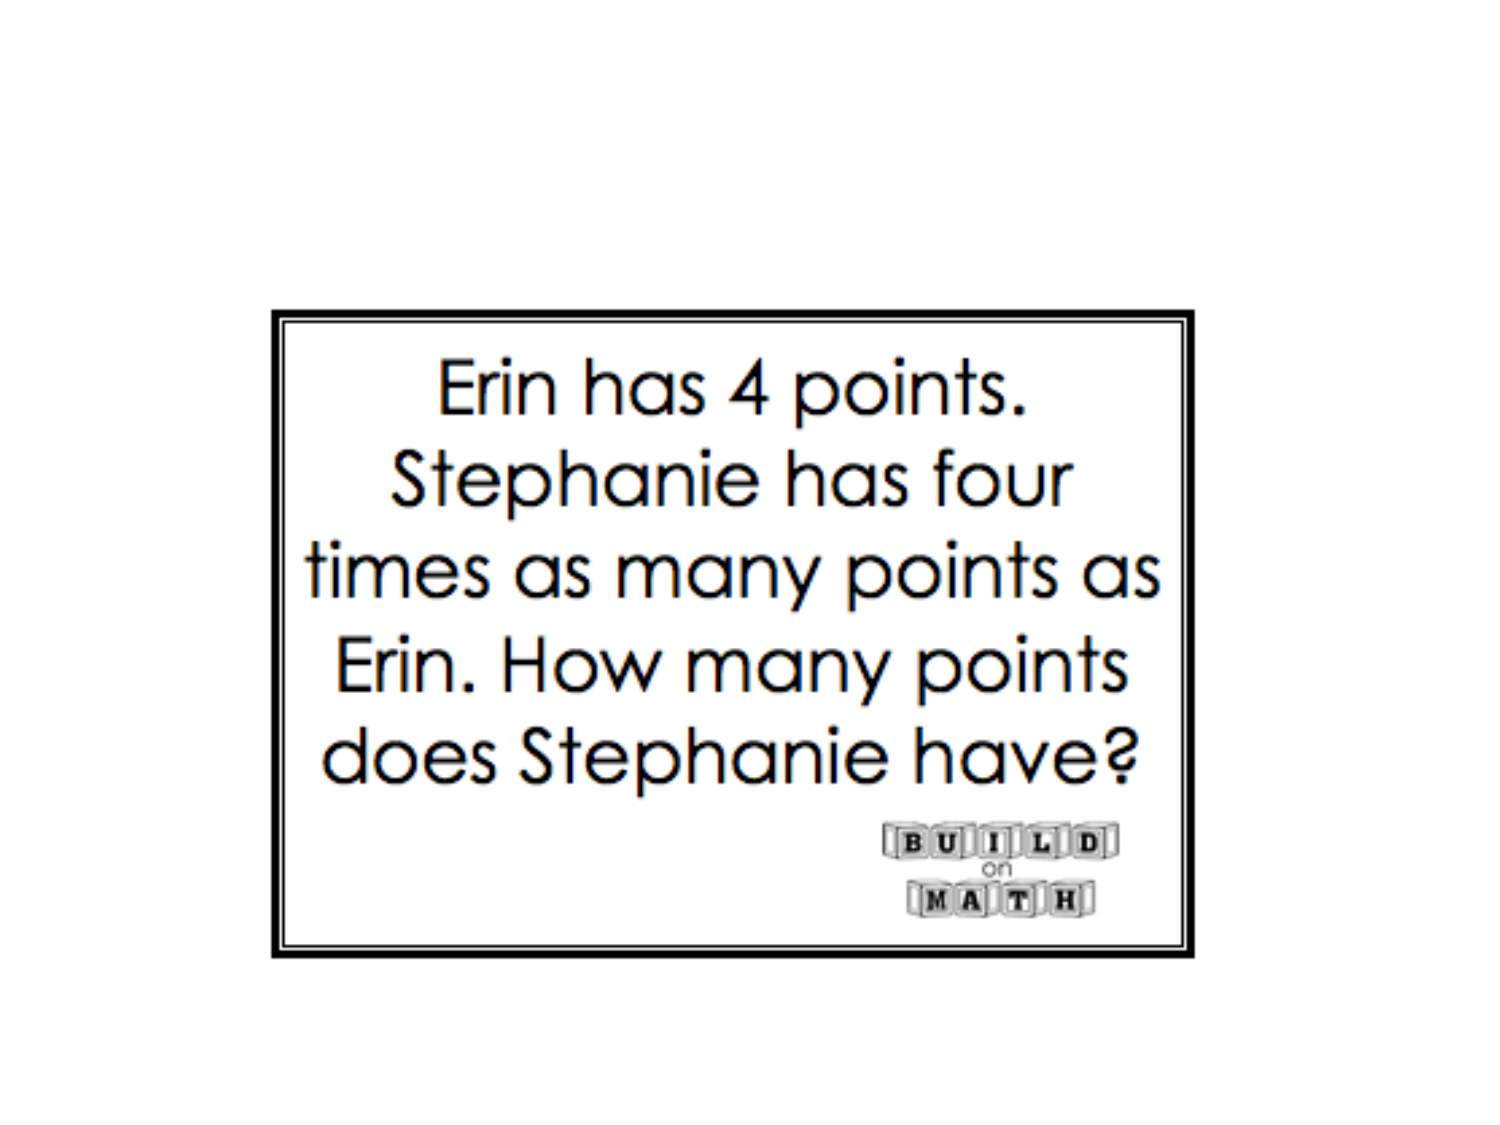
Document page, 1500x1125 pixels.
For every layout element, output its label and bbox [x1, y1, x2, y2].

list [74, 262, 1426, 1006]
